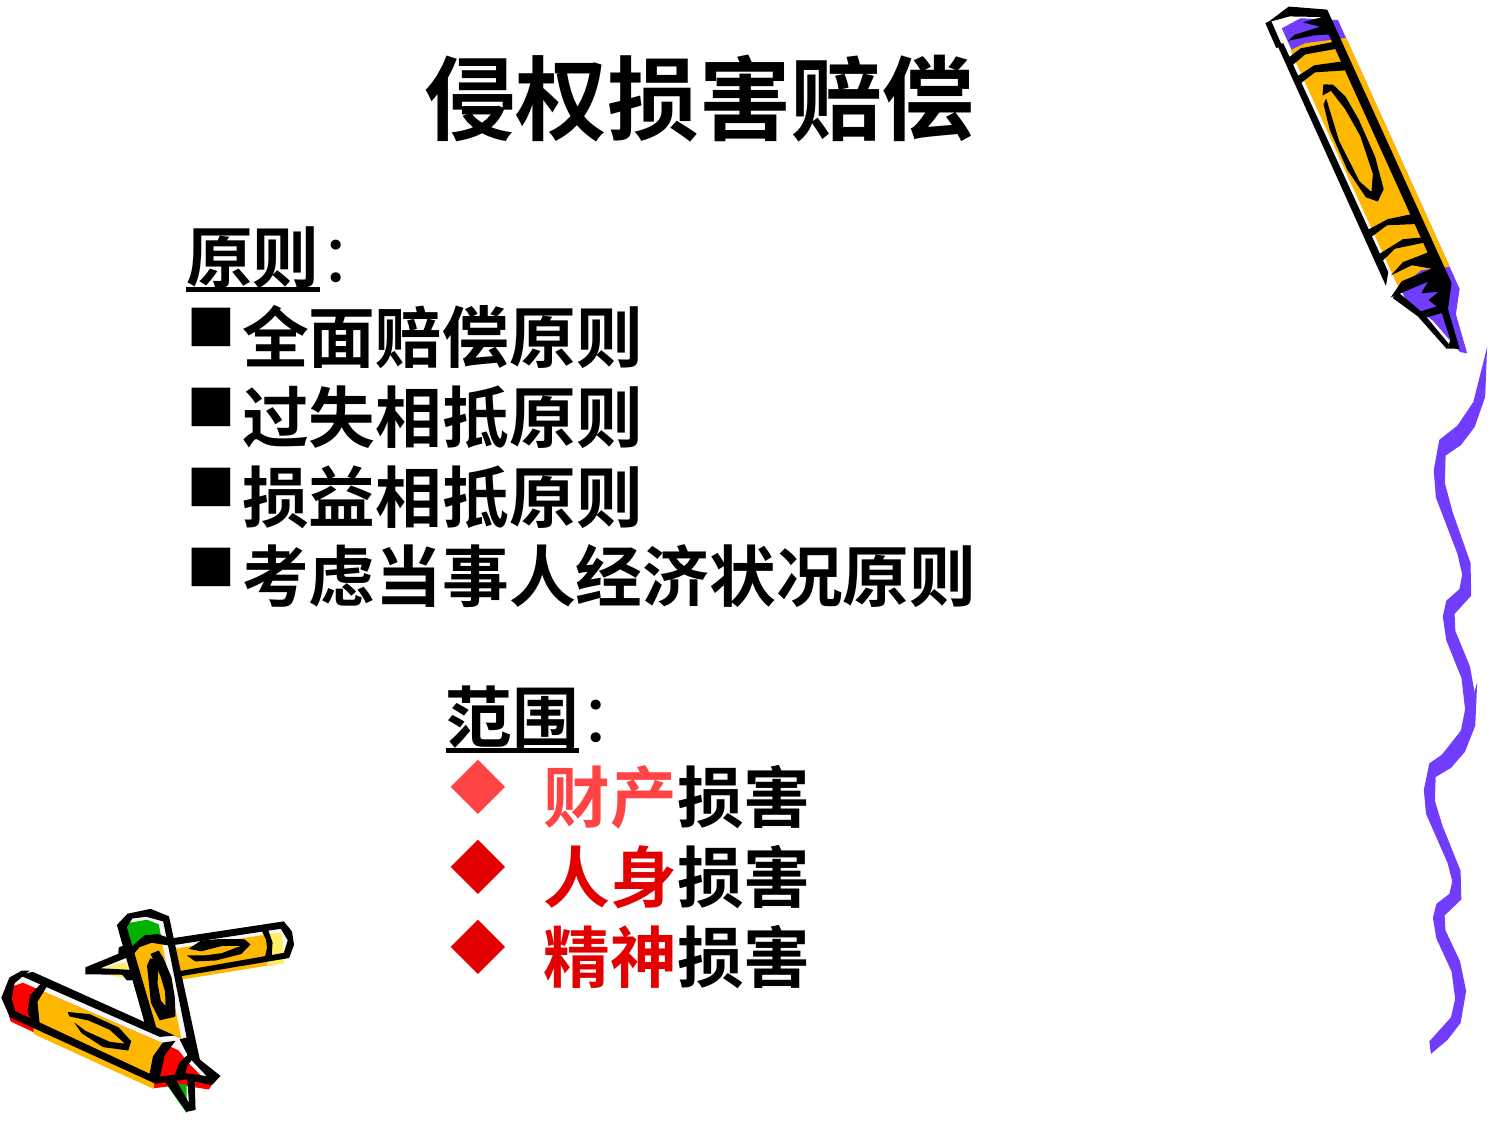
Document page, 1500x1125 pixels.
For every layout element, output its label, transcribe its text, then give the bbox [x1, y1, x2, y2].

text_box 原则： 全面赔偿原则 过失相抵原则 损益相抵原则 考虑当事人经济状况原则 [171, 208, 1093, 623]
text_box 范围： 财产损害 人身损害 精神损害 [430, 668, 848, 1004]
title 侵权损害赔偿 [135, 66, 1264, 161]
